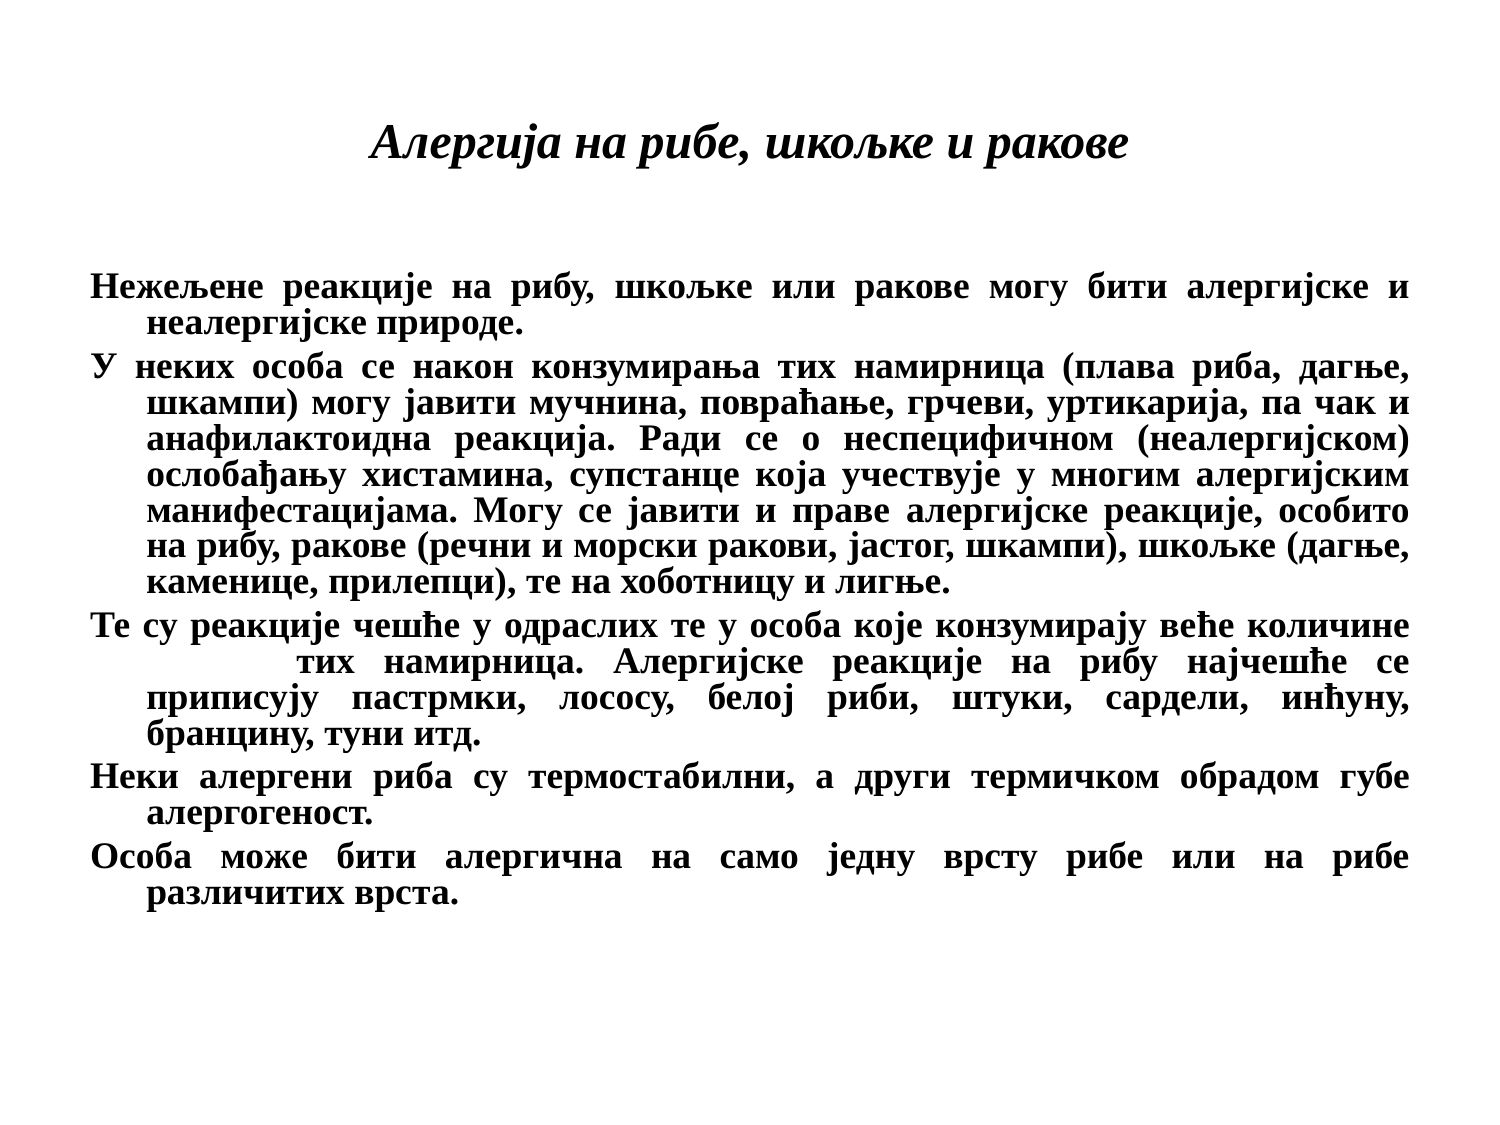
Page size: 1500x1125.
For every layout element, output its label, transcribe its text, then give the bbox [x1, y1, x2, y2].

list Нежељене реакције на рибу, шкољке или ракове могу бити алергијске и неалергијске природе. У неких особа се након конзумирања тих намирница (плава риба, дагње, шкампи) могу јавити мучнина, повраћање, грчеви, уртикарија, па чак и анафилактоидна реакција. Ради се о неспецифичном (неалергијском) ослобађању хистамина, супстанце која учествује у многим алергијским манифестацијама. Могу се јавити и праве алергијске реакције, особито на рибу, ракове (речни и морски ракови, јастог, шкампи), шкољке (дагње, каменице, прилепци), те на хоботницу и лигње. Те су реакције чешће у одраслих те у особа које конзумирају веће количине тих намирница. Алергијске реакције на рибу најчешће се приписују пастрмки, лососу, белој риби, штуки, сардели, инћуну, бранцину, туни итд. Неки алергени риба су термостабилни, а други термичком обрадом губе алергогеност. Особа може бити алергична на само једну врсту рибе или на рибе различитих врста. [75, 262, 1425, 1005]
title Алергија на рибе, шкољке и ракове [75, 45, 1425, 233]
